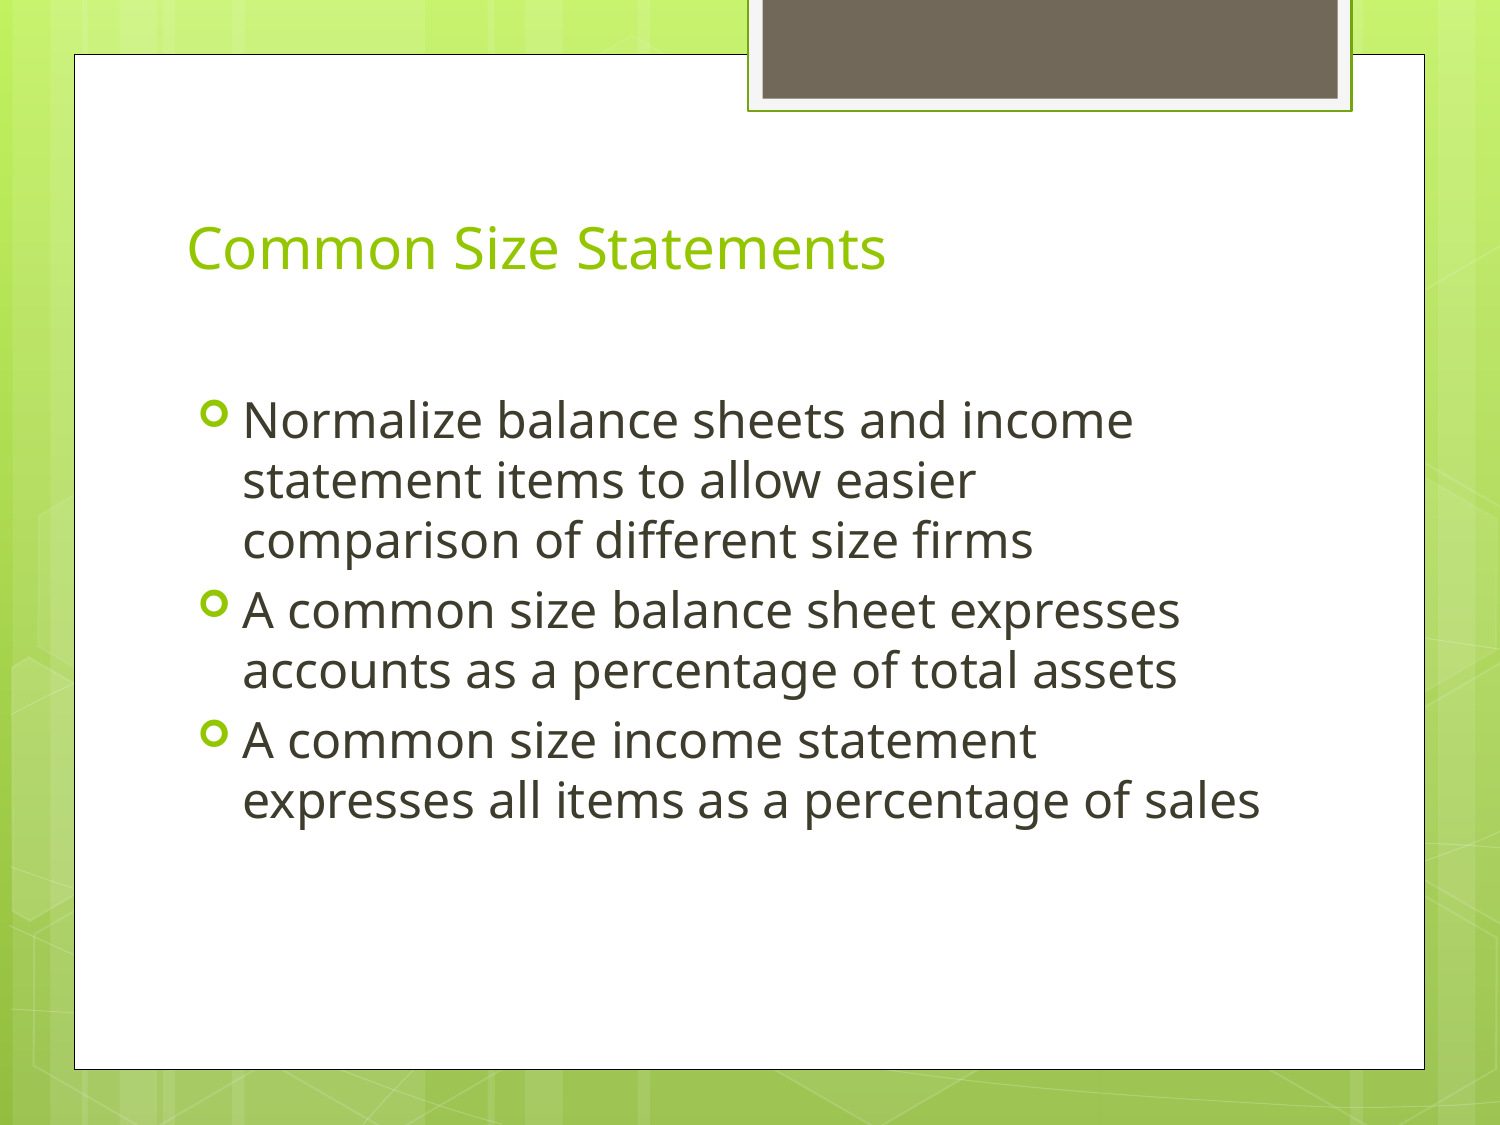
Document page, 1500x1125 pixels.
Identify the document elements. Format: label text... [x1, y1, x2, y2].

title Common Size Statements [171, 168, 1324, 289]
list Normalize balance sheets and income statement items to allow easier comparison of different size firms A common size balance sheet expresses accounts as a percentage of total assets A common size income statement expresses all items as a percentage of sales [171, 381, 1283, 957]
